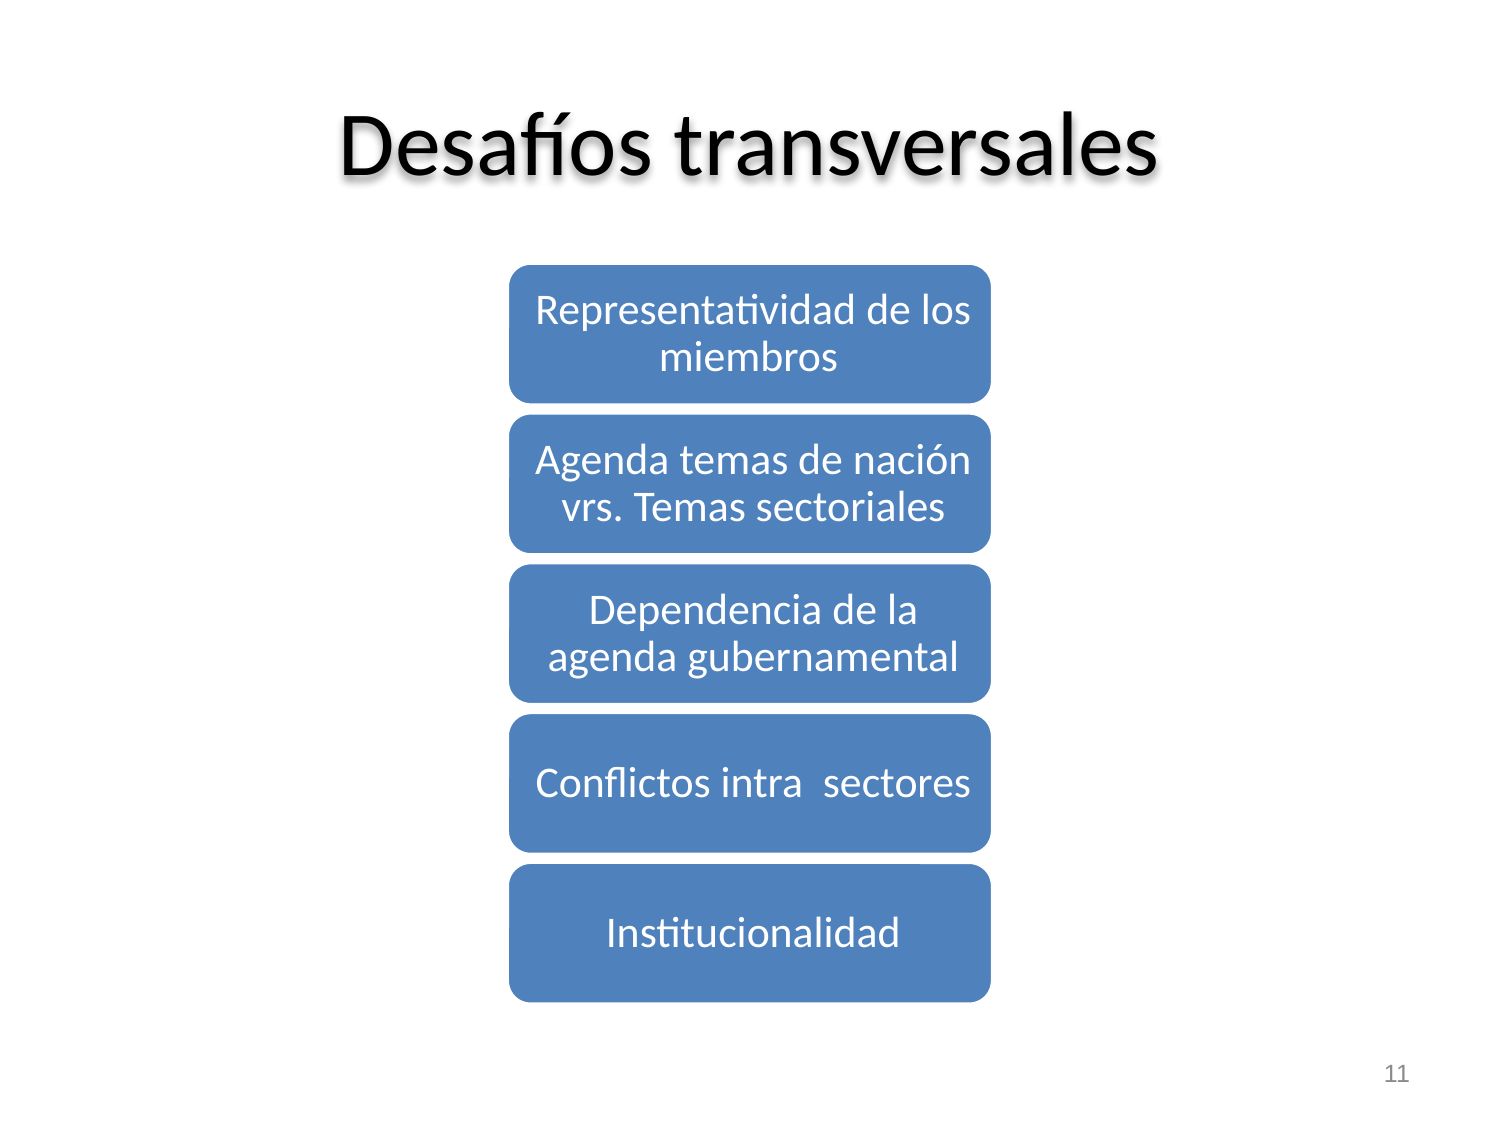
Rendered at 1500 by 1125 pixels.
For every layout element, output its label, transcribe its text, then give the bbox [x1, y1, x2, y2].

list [74, 262, 1426, 1006]
slide_number 11 [1074, 1042, 1425, 1103]
title Desafíos transversales [75, 45, 1425, 233]
